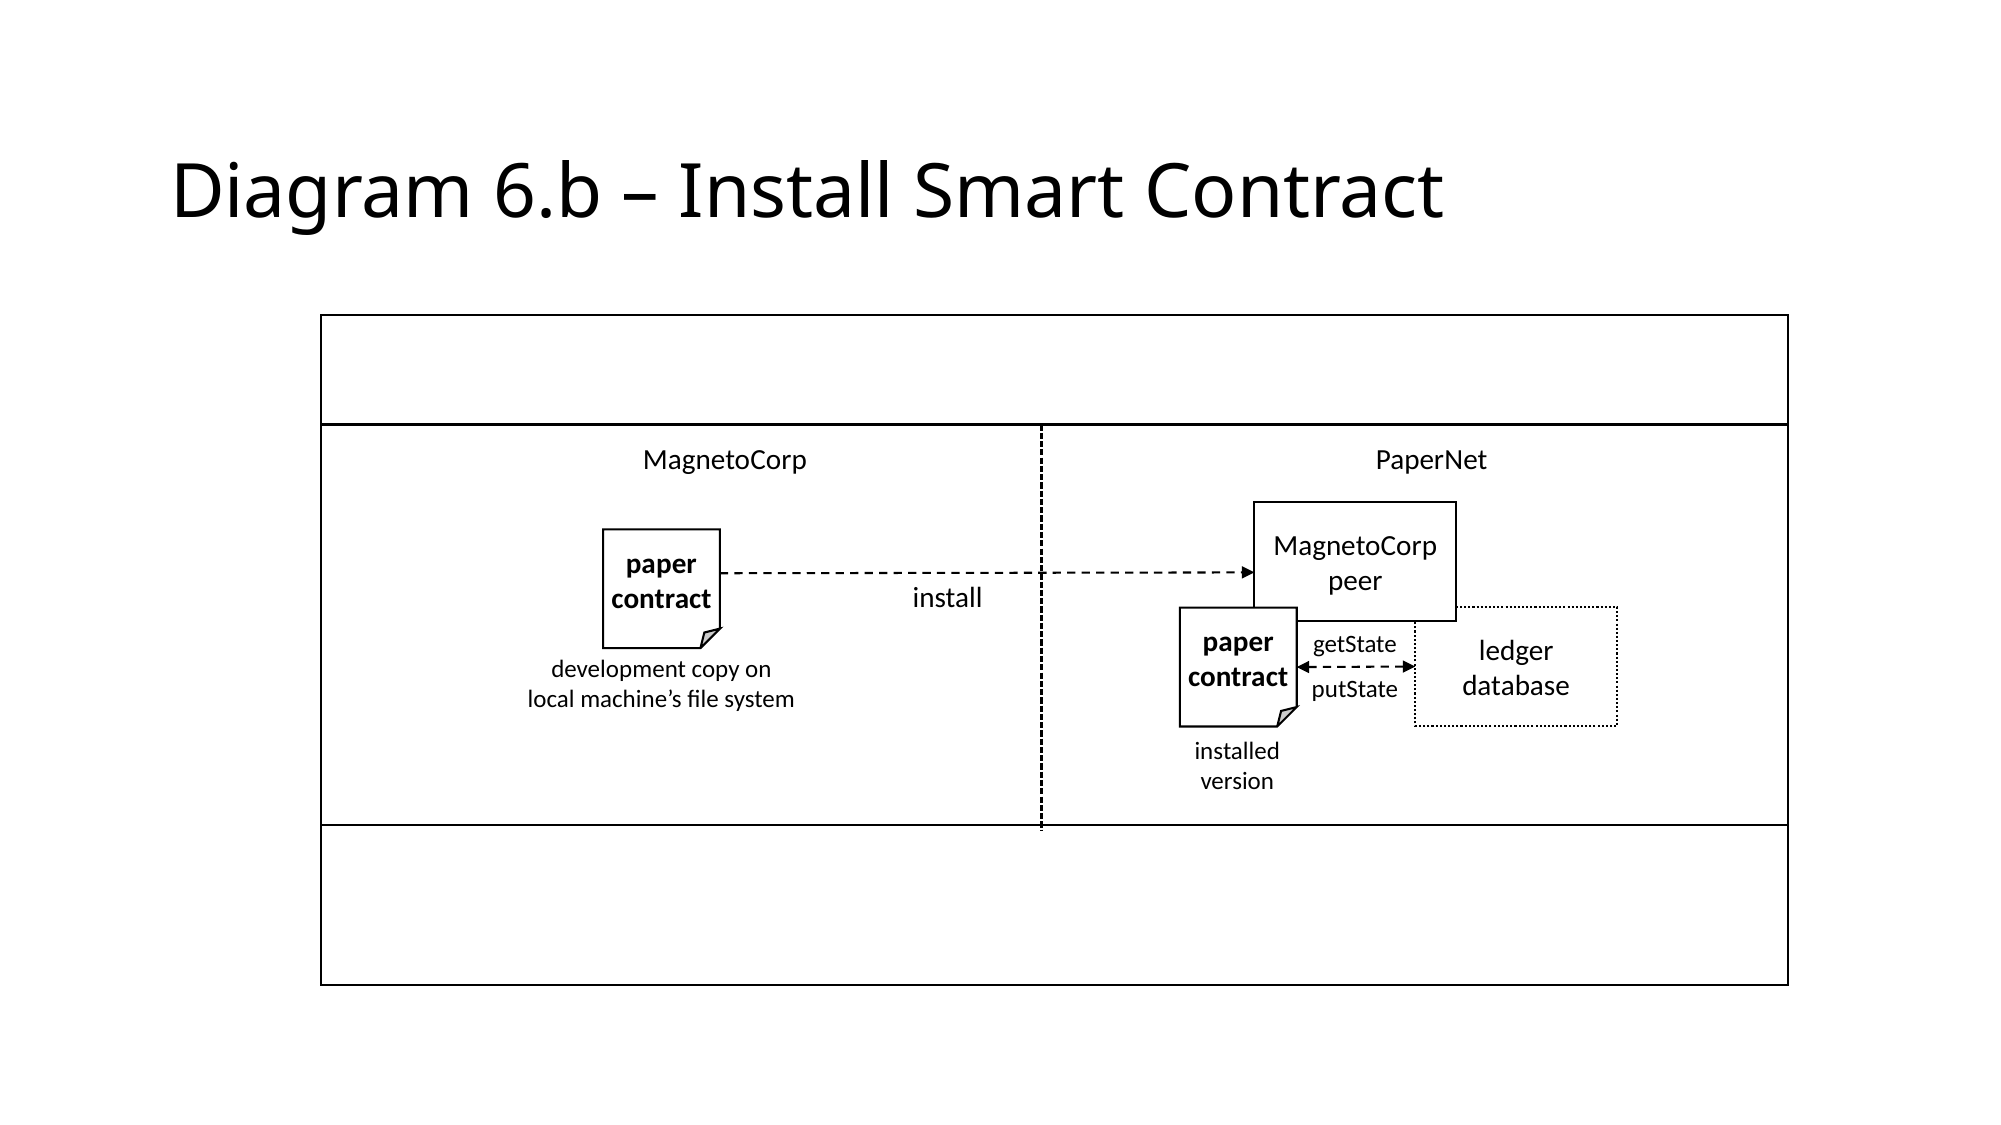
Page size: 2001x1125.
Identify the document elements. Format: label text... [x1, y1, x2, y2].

text_box ledger database [1415, 607, 1618, 726]
text_box MagnetoCorp peer [1254, 502, 1457, 621]
text_box getState putState [1303, 668, 1406, 710]
text_box [320, 425, 1041, 824]
text_box [320, 315, 1788, 423]
text_box development copy on local machine’s file system [520, 644, 803, 720]
text_box PaperNet [1368, 432, 1496, 483]
text_box getState putState [1303, 619, 1406, 666]
text_box Diagram 6.b – Install Smart Contract [162, 84, 1888, 303]
text_box install [905, 574, 991, 622]
text_box paper contract [603, 529, 720, 649]
text_box paper contract [1179, 607, 1297, 727]
text_box [320, 826, 1788, 986]
text_box installed version [1186, 726, 1288, 802]
text_box [1042, 426, 1788, 824]
text_box MagnetoCorp [635, 432, 815, 483]
